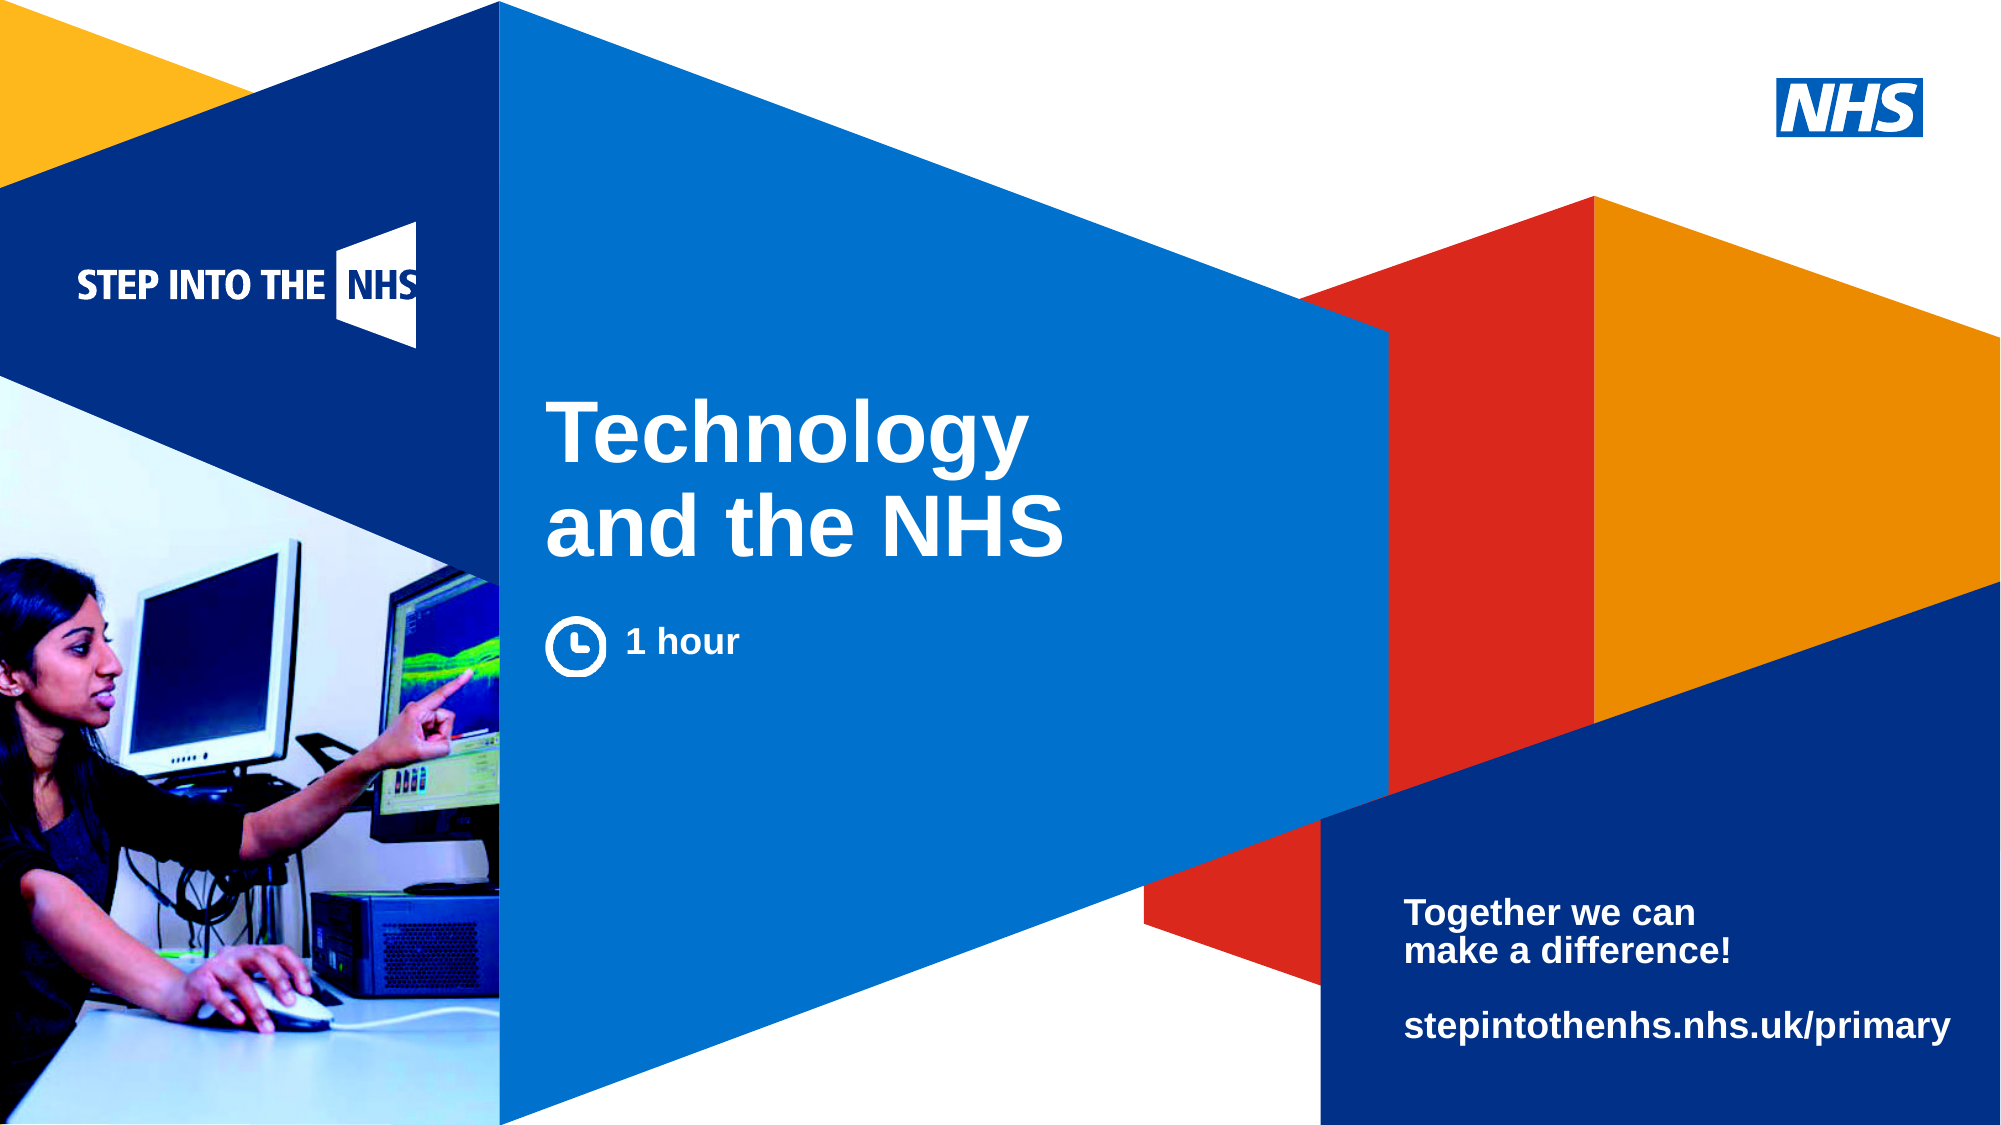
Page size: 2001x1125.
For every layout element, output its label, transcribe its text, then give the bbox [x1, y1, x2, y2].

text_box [545, 616, 1060, 677]
title Technology and the NHS [545, 184, 1299, 576]
picture [0, 375, 500, 1125]
